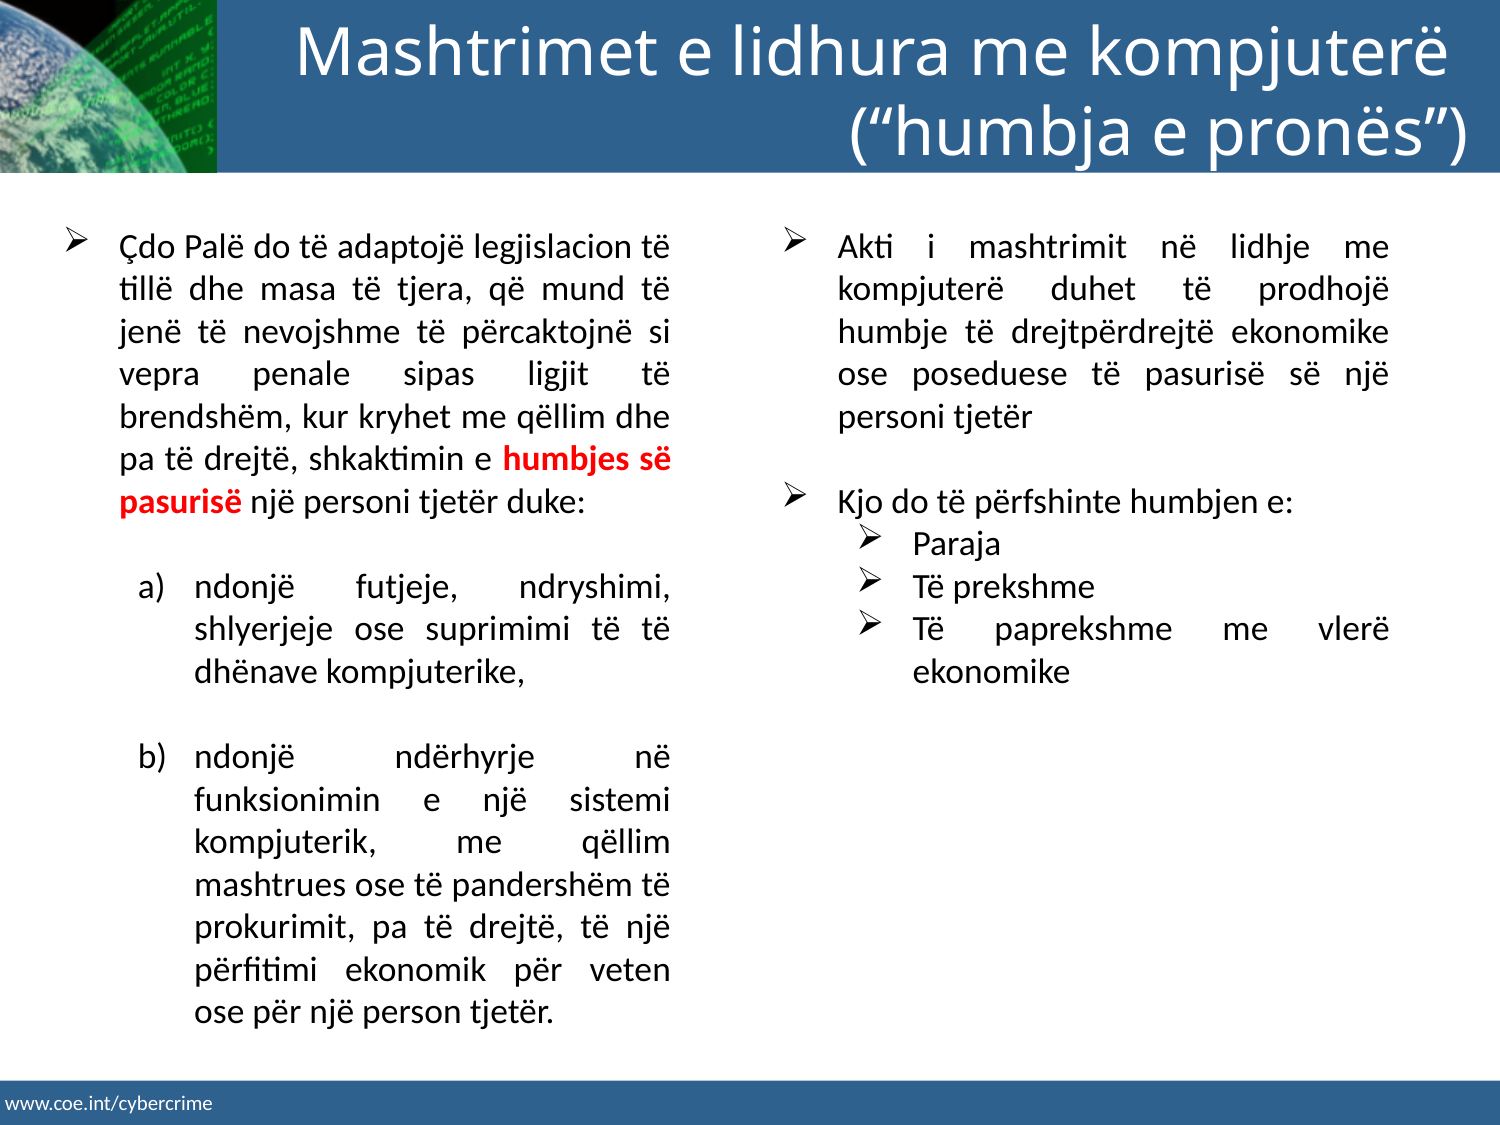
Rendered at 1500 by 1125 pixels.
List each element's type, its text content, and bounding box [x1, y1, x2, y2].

text_box Mashtrimet e lidhura me kompjuterë (“humbja e pronës”) [231, 1, 1484, 177]
picture [0, 0, 217, 173]
text_box Çdo Palë do të adaptojë legjislacion të tillë dhe masa të tjera, që mund të jenë të nevojshme të përcaktojnë si vepra penale sipas ligjit të brendshëm, kur kryhet me qëllim dhe pa të drejtë, shkaktimin e humbjes së pasurisë një personi tjetër duke: ndonjë futjeje, ndryshimi, shlyerjeje ose suprimimi të të dhënave kompjuterike, ndonjë ndërhyrje në funksionimin e një sistemi kompjuterik, me qëllim mashtrues ose të pandershëm të prokurimit, pa të drejtë, të një përfitimi ekonomik për veten ose për një person tjetër. [48, 215, 687, 1038]
text_box Akti i mashtrimit në lidhje me kompjuterë duhet të prodhojë humbje të drejtpërdrejtë ekonomike ose poseduese të pasurisë së një personi tjetër Kjo do të përfshinte humbjen e: Paraja Të prekshme Të paprekshme me vlerë ekonomike [766, 215, 1405, 698]
